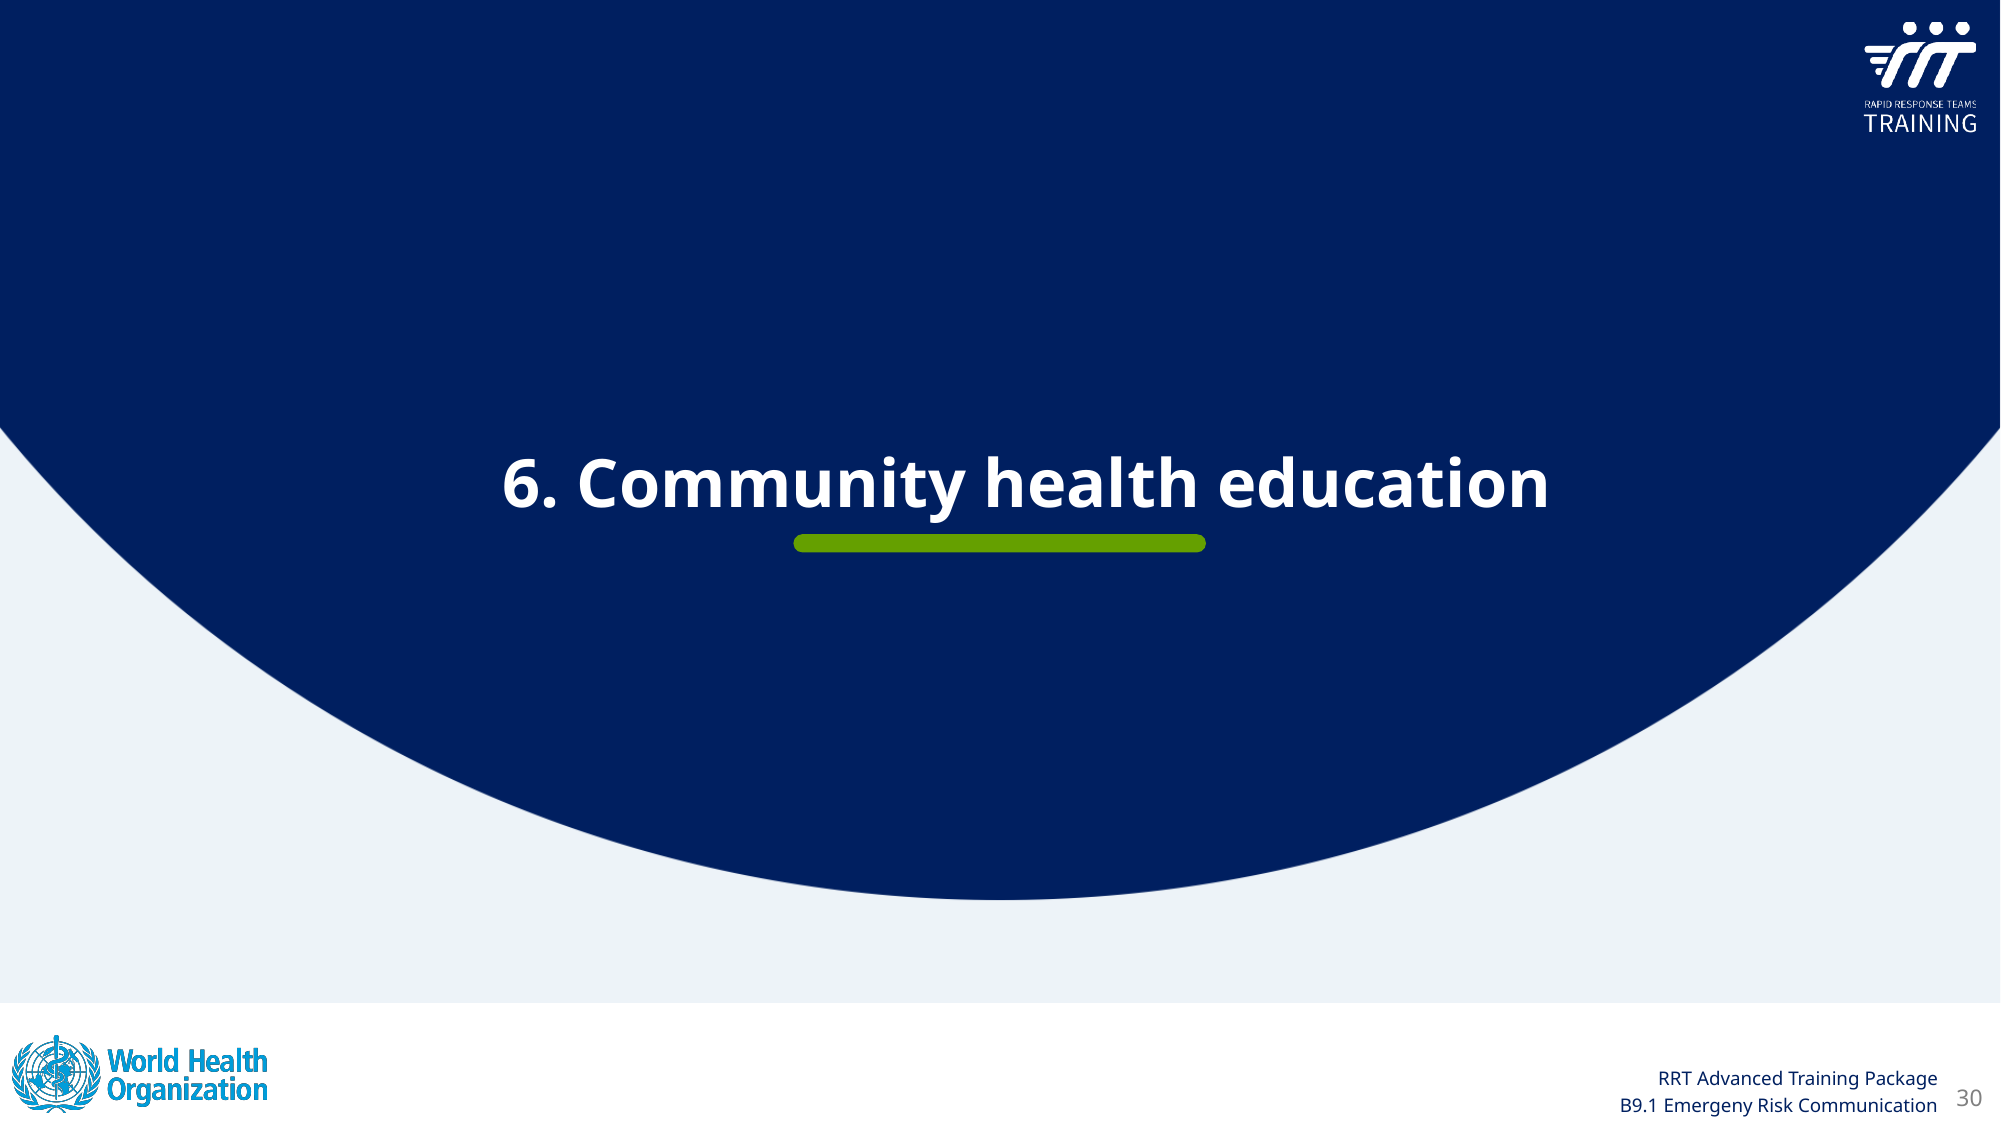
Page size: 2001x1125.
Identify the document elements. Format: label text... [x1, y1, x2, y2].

picture [71, 1053, 90, 1091]
picture [12, 1035, 54, 1068]
picture [59, 1035, 267, 1113]
picture [46, 1056, 54, 1062]
picture [24, 1054, 36, 1087]
picture [34, 1054, 43, 1078]
picture [40, 1062, 47, 1070]
picture [36, 1088, 78, 1105]
text_box 6. Community health education [96, 323, 1958, 631]
picture [22, 1062, 26, 1077]
picture [0, 0, 2001, 1003]
picture [30, 1083, 37, 1091]
picture [50, 1108, 62, 1113]
picture [12, 1083, 48, 1113]
